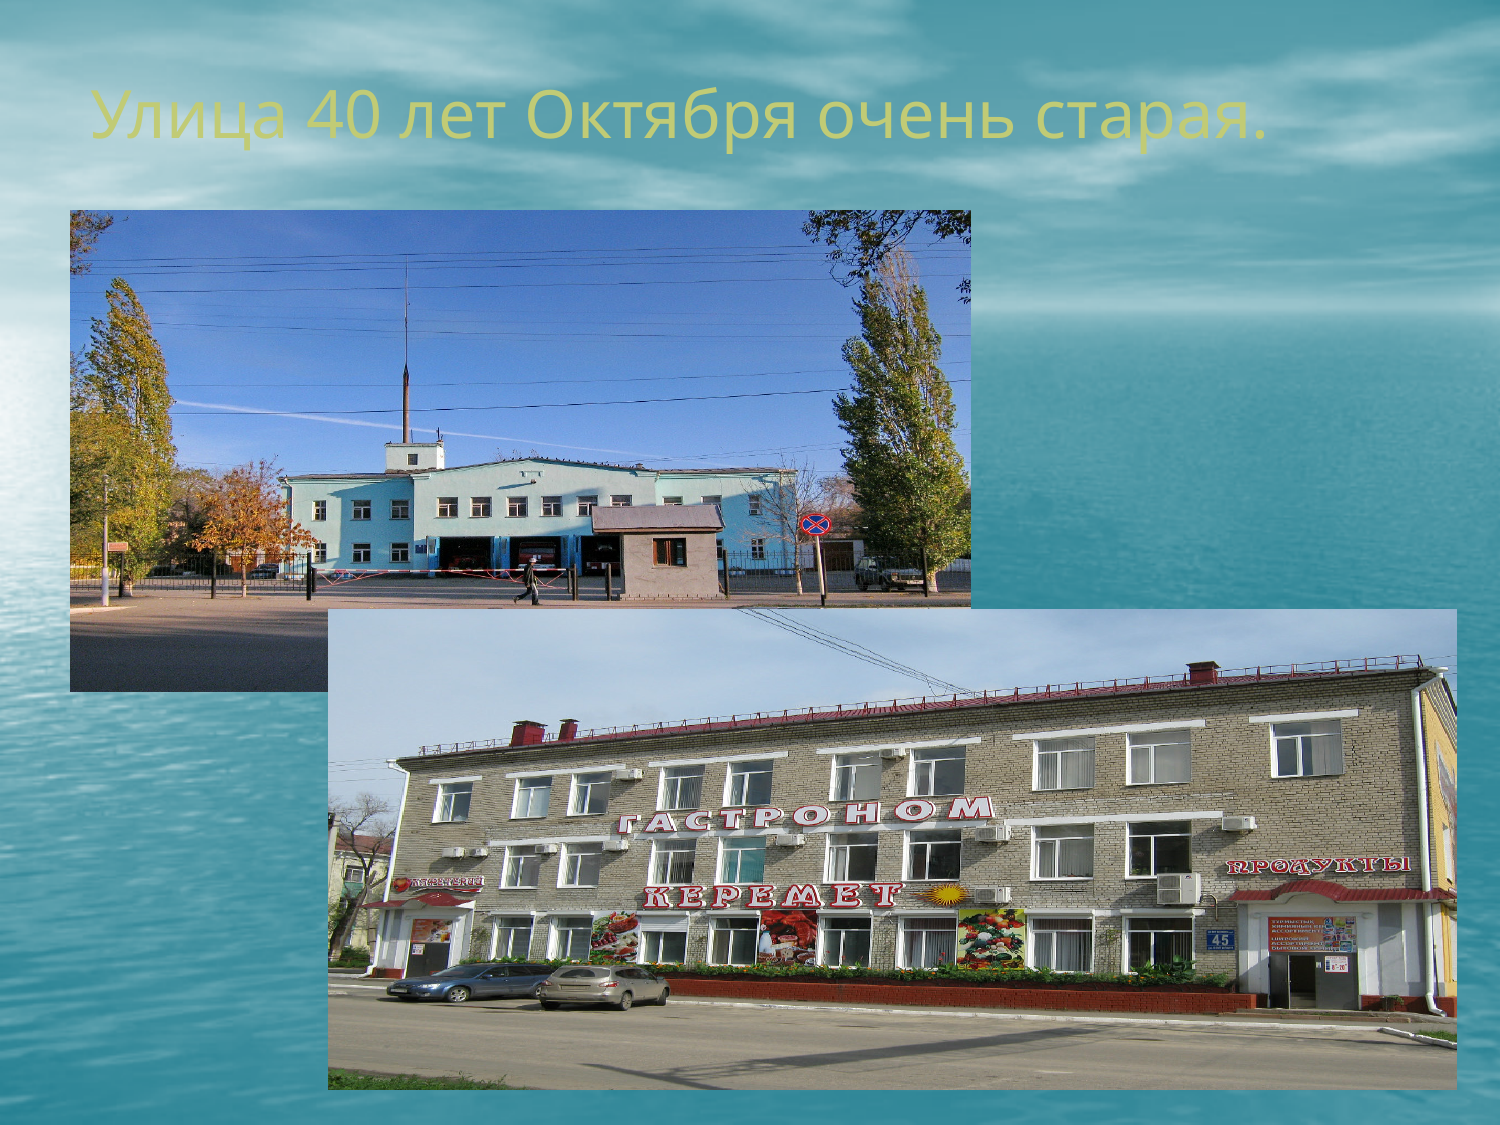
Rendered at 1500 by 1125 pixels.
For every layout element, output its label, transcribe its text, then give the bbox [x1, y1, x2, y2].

title Улица 40 лет Октября очень старая. [74, 47, 1426, 176]
picture [327, 609, 1457, 1091]
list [70, 210, 971, 692]
